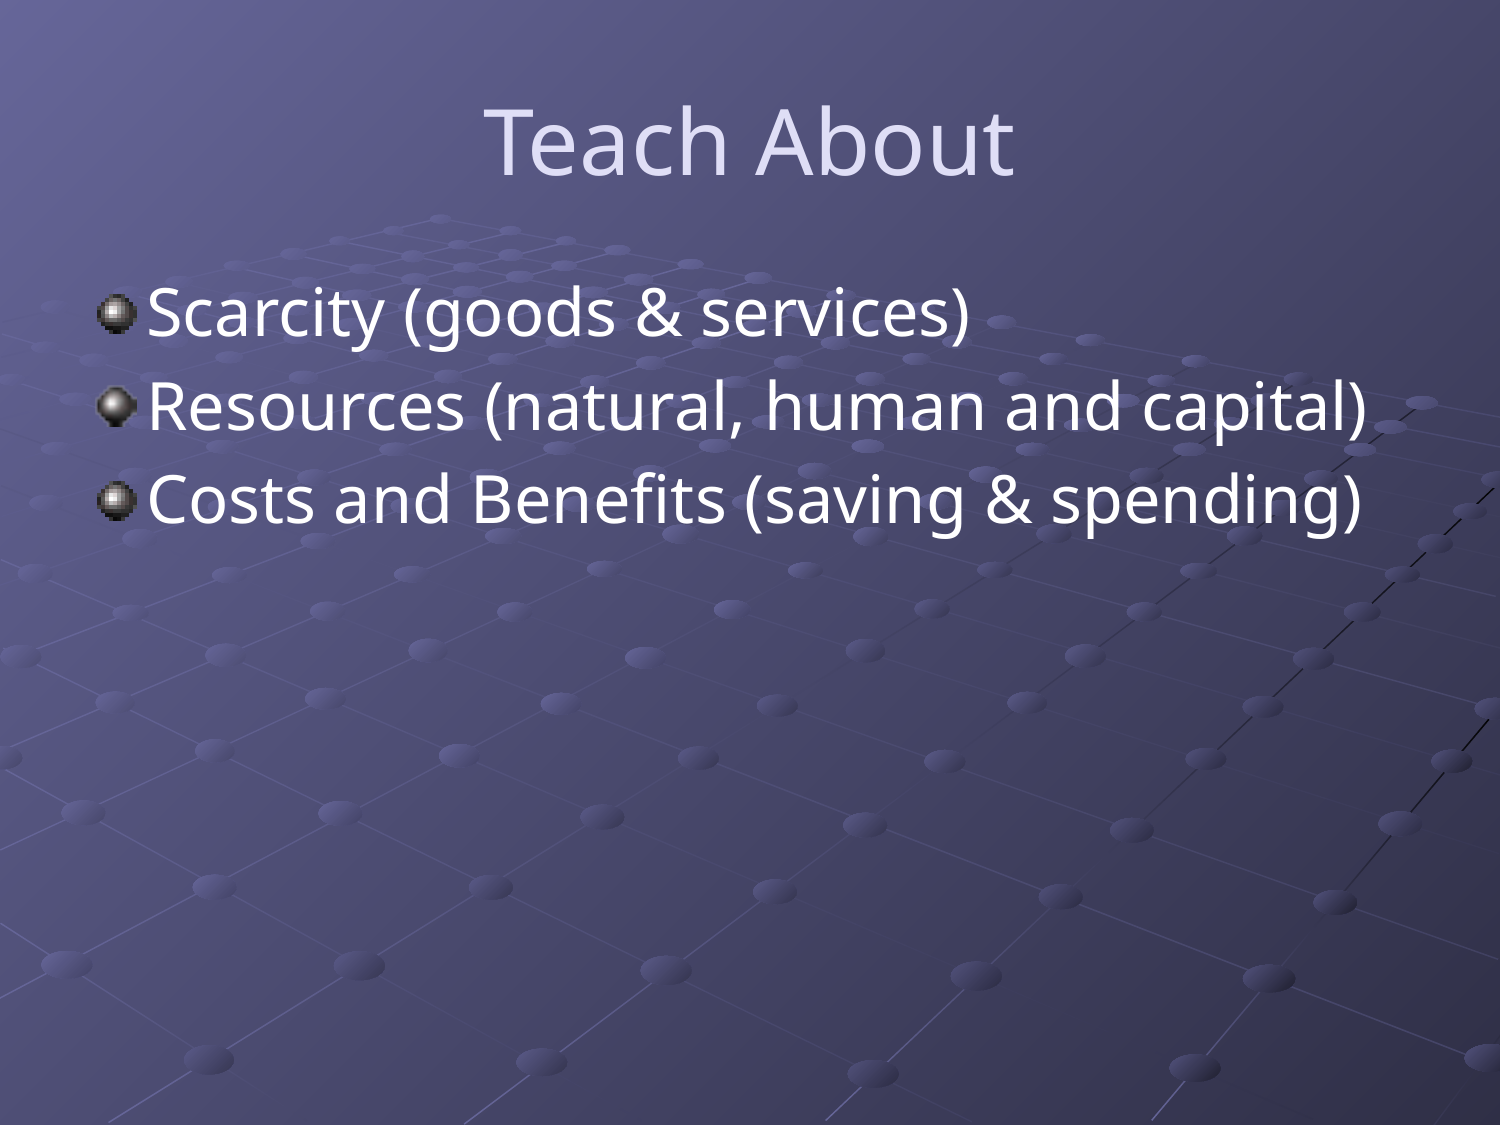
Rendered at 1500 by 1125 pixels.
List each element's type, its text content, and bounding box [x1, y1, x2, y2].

list Scarcity (goods & services) Resources (natural, human and capital) Costs and Benefits (saving & spending) [74, 262, 1426, 1007]
picture [90, 286, 137, 334]
picture [90, 473, 137, 521]
picture [90, 380, 137, 427]
title Teach About [74, 44, 1426, 233]
